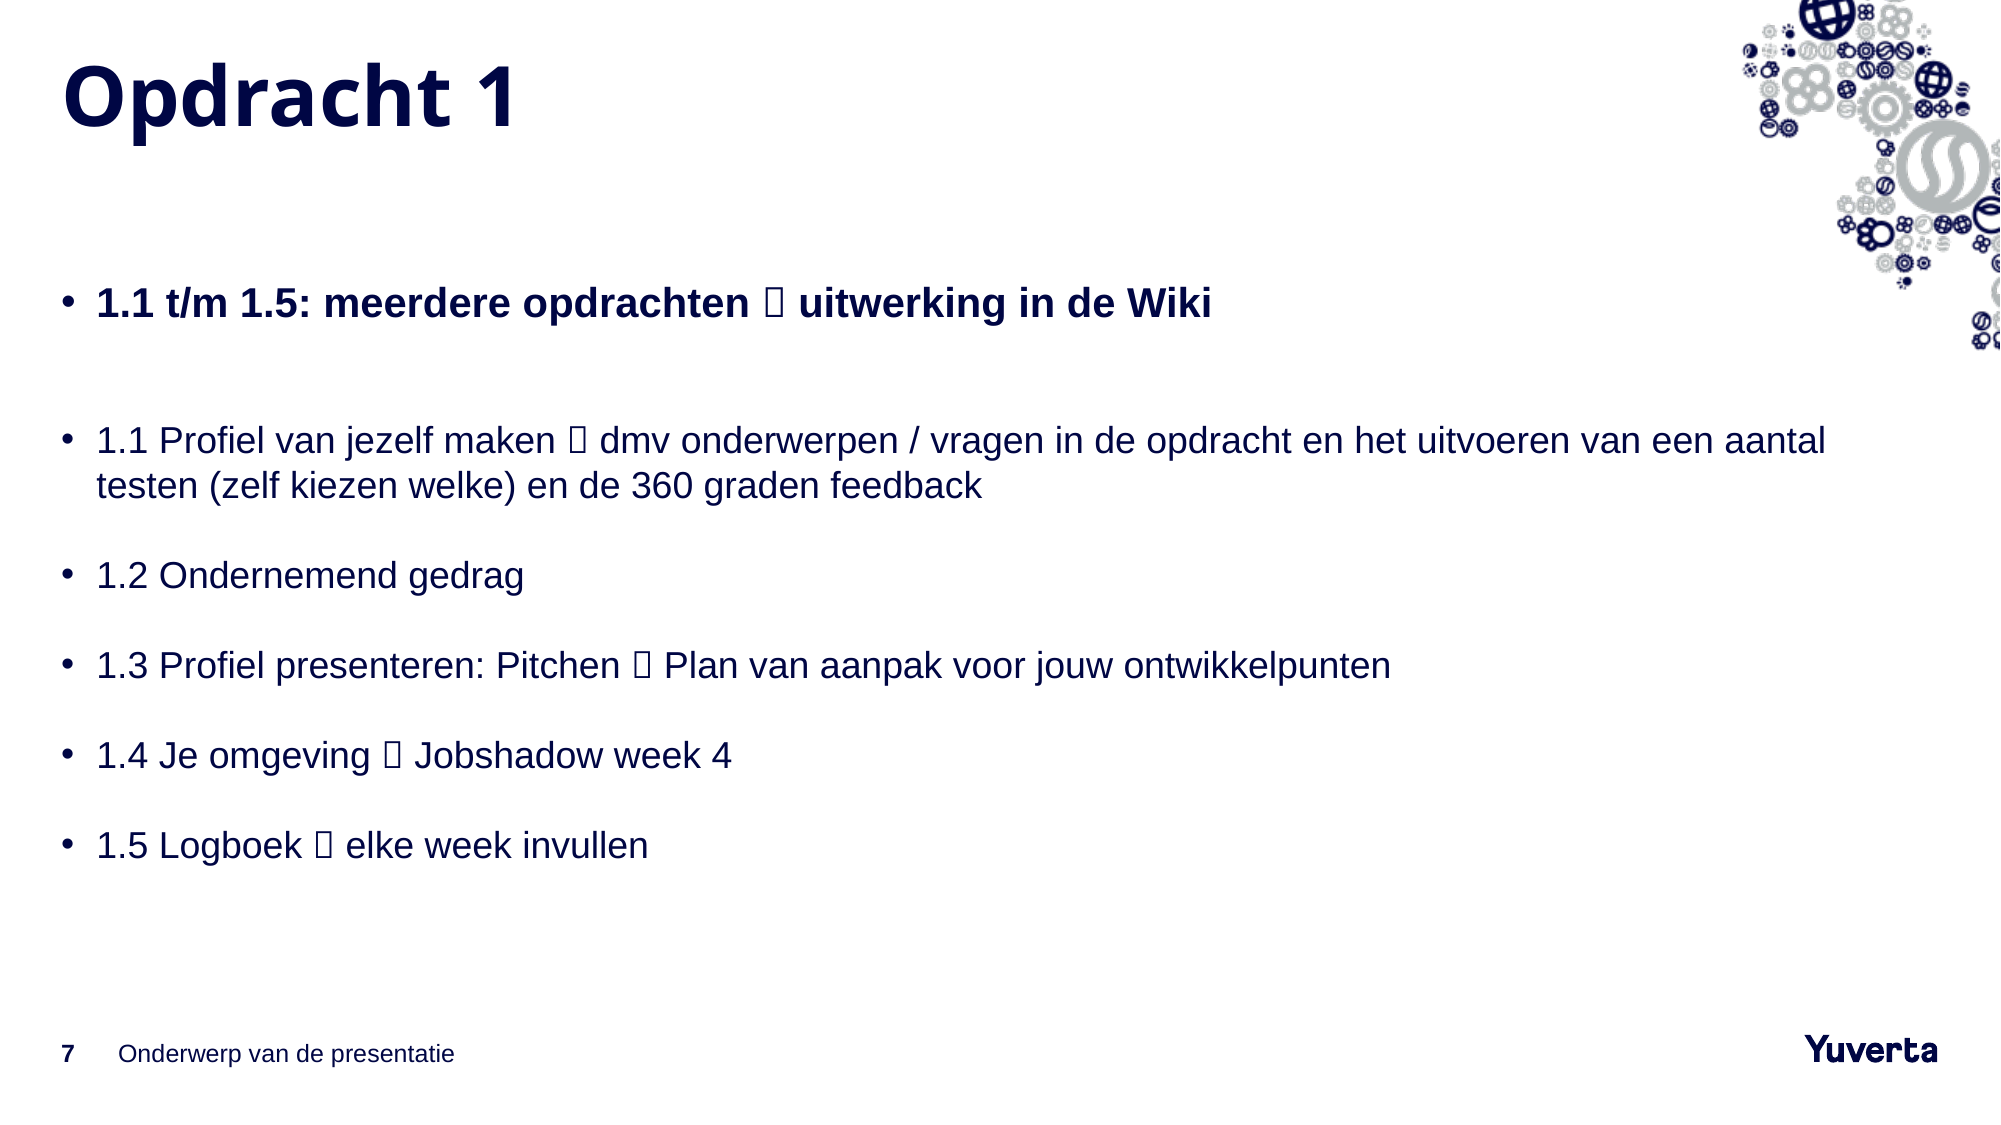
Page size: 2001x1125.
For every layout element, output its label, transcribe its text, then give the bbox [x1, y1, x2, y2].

title Opdracht 1 [60, 48, 1720, 239]
list 1.1 t/m 1.5: meerdere opdrachten  uitwerking in de Wiki 1.1 Profiel van jezelf maken  dmv onderwerpen / vragen in de opdracht en het uitvoeren van een aantal testen (zelf kiezen welke) en de 360 graden feedback 1.2 Ondernemend gedrag 1.3 Profiel presenteren: Pitchen  Plan van aanpak voor jouw ontwikkelpunten 1.4 Je omgeving  Jobshadow week 4 1.5 Logboek  elke week invullen [60, 275, 1940, 1001]
footer Onderwerp van de presentatie [118, 1037, 987, 1073]
slide_number 7 [60, 1037, 113, 1073]
picture [0, 0, 2000, 1125]
